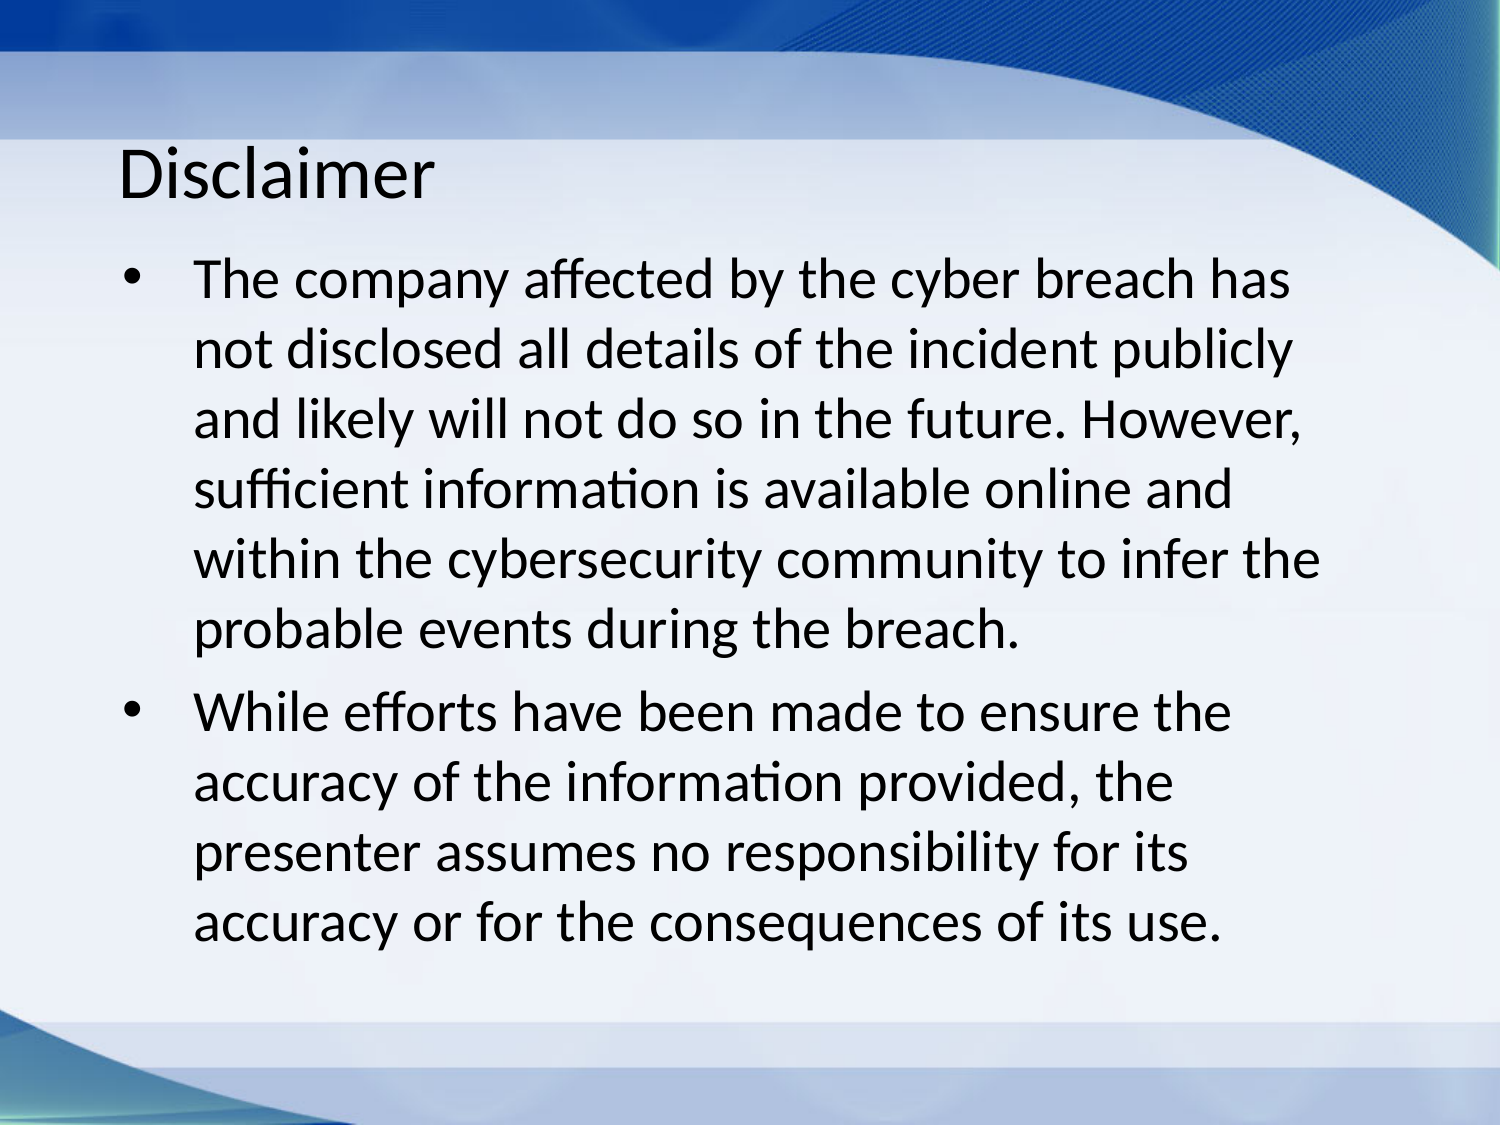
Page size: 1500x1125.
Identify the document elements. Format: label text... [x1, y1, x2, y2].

title Disclaimer [103, 59, 1397, 232]
list The company affected by the cyber breach has not disclosed all details of the incident publicly and likely will not do so in the future. However, sufficient information is available online and within the cybersecurity community to infer the probable events during the breach. While efforts have been made to ensure the accuracy of the information provided, the presenter assumes no responsibility for its accuracy or for the consequences of its use. [103, 232, 1397, 1038]
picture [0, 0, 1500, 1125]
